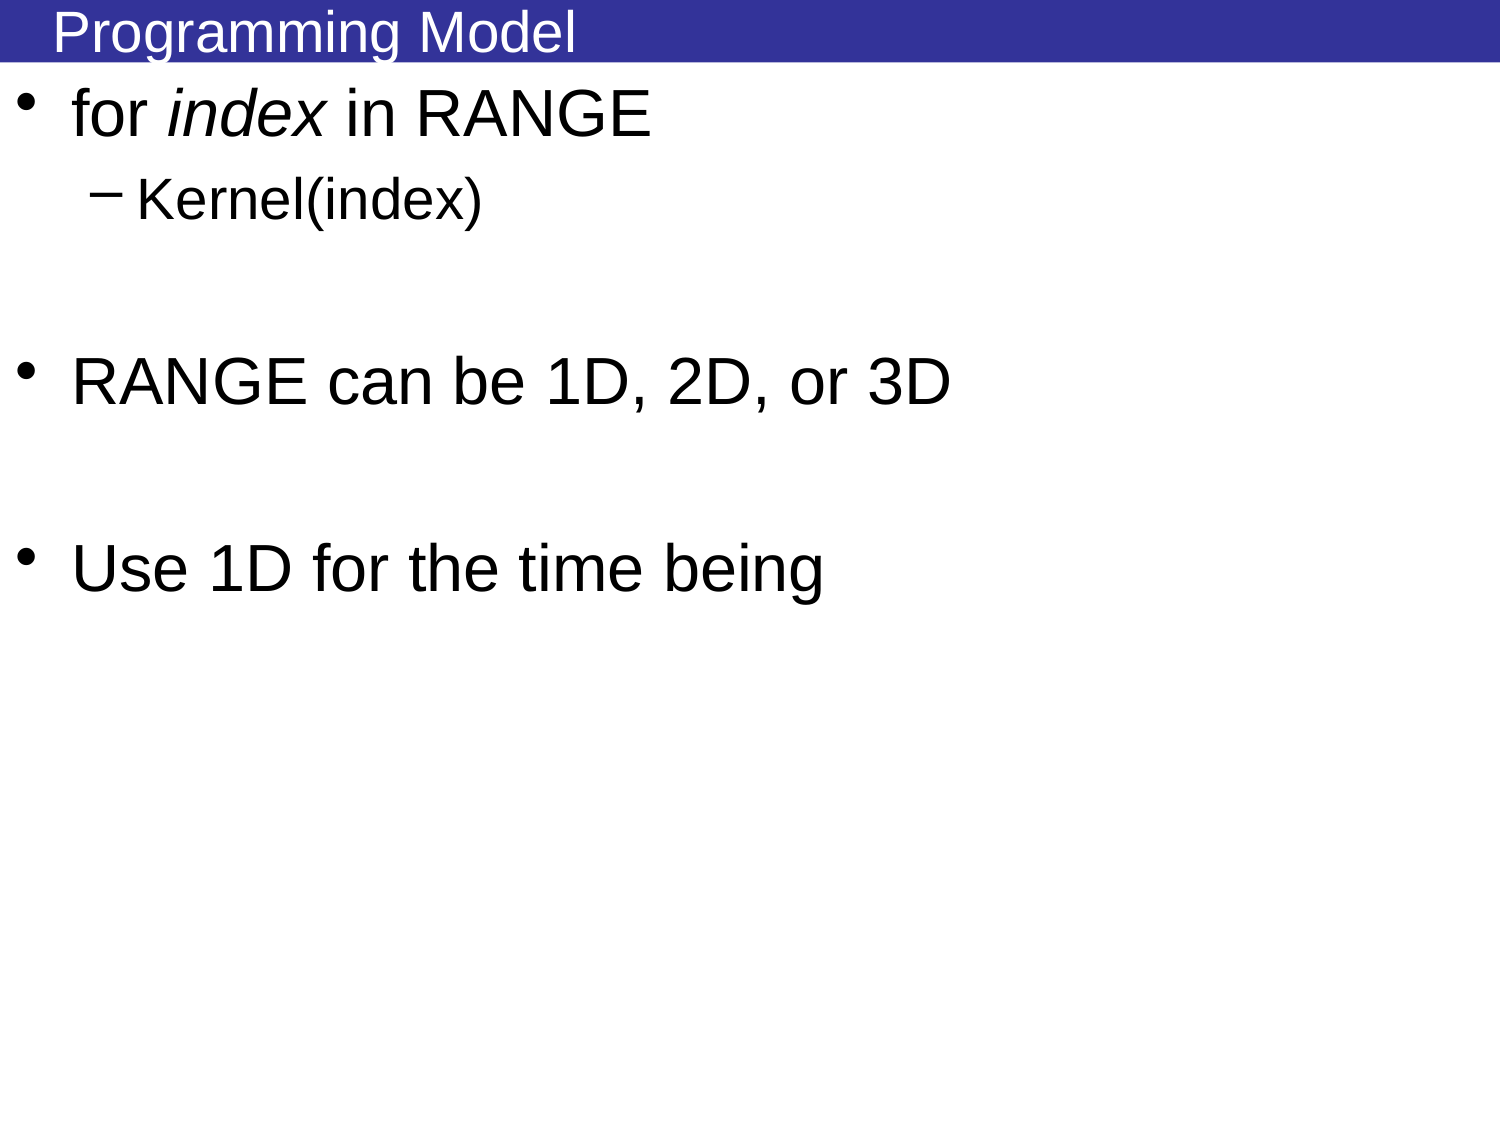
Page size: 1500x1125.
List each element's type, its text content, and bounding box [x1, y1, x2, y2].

list for index in RANGE Kernel(index) RANGE can be 1D, 2D, or 3D Use 1D for the time being [0, 62, 1500, 1125]
title Programming Model [37, 7, 1426, 51]
